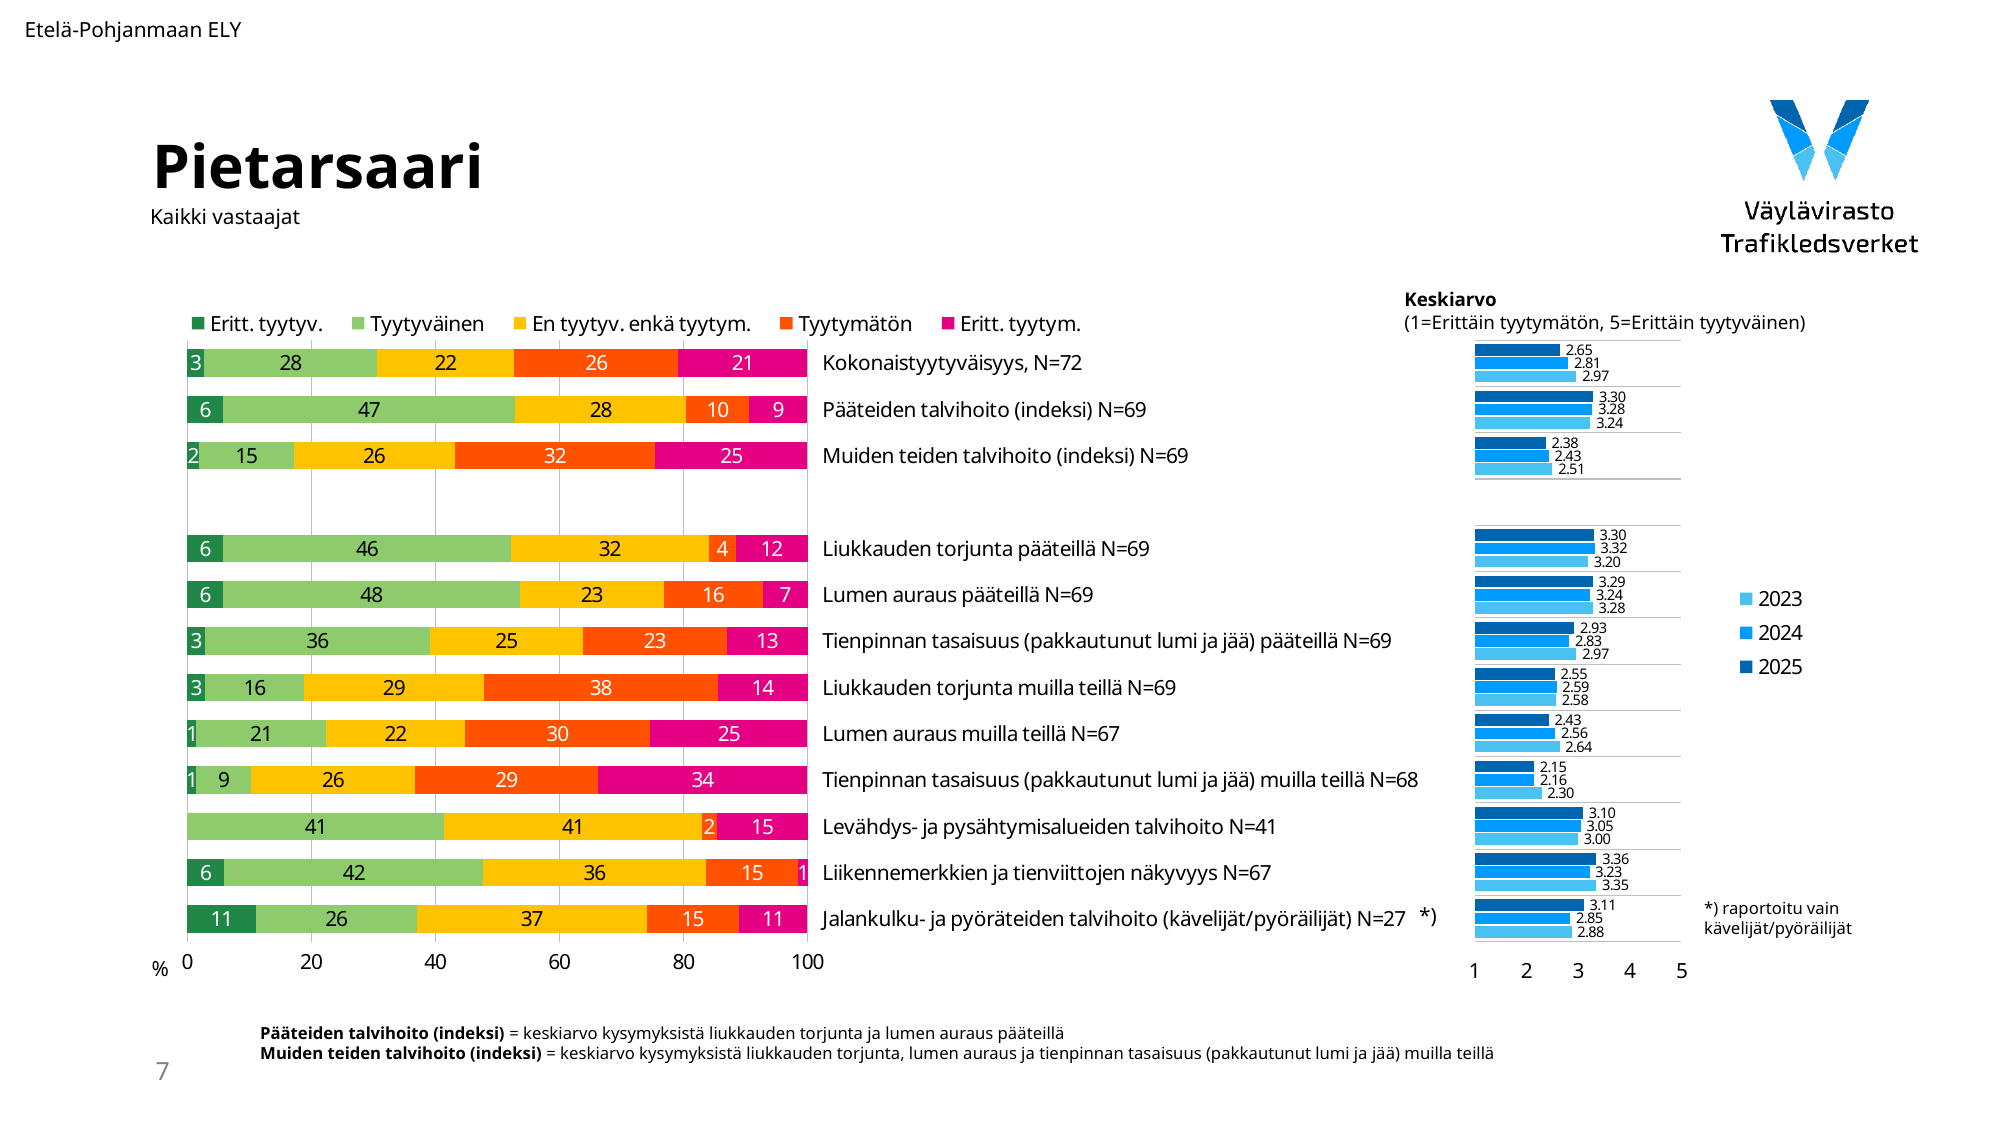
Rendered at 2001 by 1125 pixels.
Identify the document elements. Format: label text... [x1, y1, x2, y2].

chart [168, 281, 1822, 985]
text_box Keskiarvo (1=Erittäin tyytymätön, 5=Erittäin tyytyväinen) [1389, 280, 1826, 341]
text_box Pääteiden talvihoito (indeksi) = keskiarvo kysymyksistä liukkauden torjunta ja lumen auraus pääteillä Muiden teiden talvihoito (indeksi) = keskiarvo kysymyksistä liukkauden torjunta, lumen auraus ja tienpinnan tasaisuus (pakkautunut lumi ja jää) muilla teillä [245, 1015, 1520, 1094]
text_box Etelä-Pohjanmaan ELY [9, 9, 257, 50]
text_box % [136, 948, 184, 989]
footer [0, 1042, 675, 1103]
text_box *) raportoitu vain kävelijät/pyöräilijät [1822, 890, 1868, 945]
text_box Kaikki vastaajat [135, 196, 315, 237]
picture [1682, 62, 1958, 292]
title Pietarsaari [137, 59, 1555, 278]
